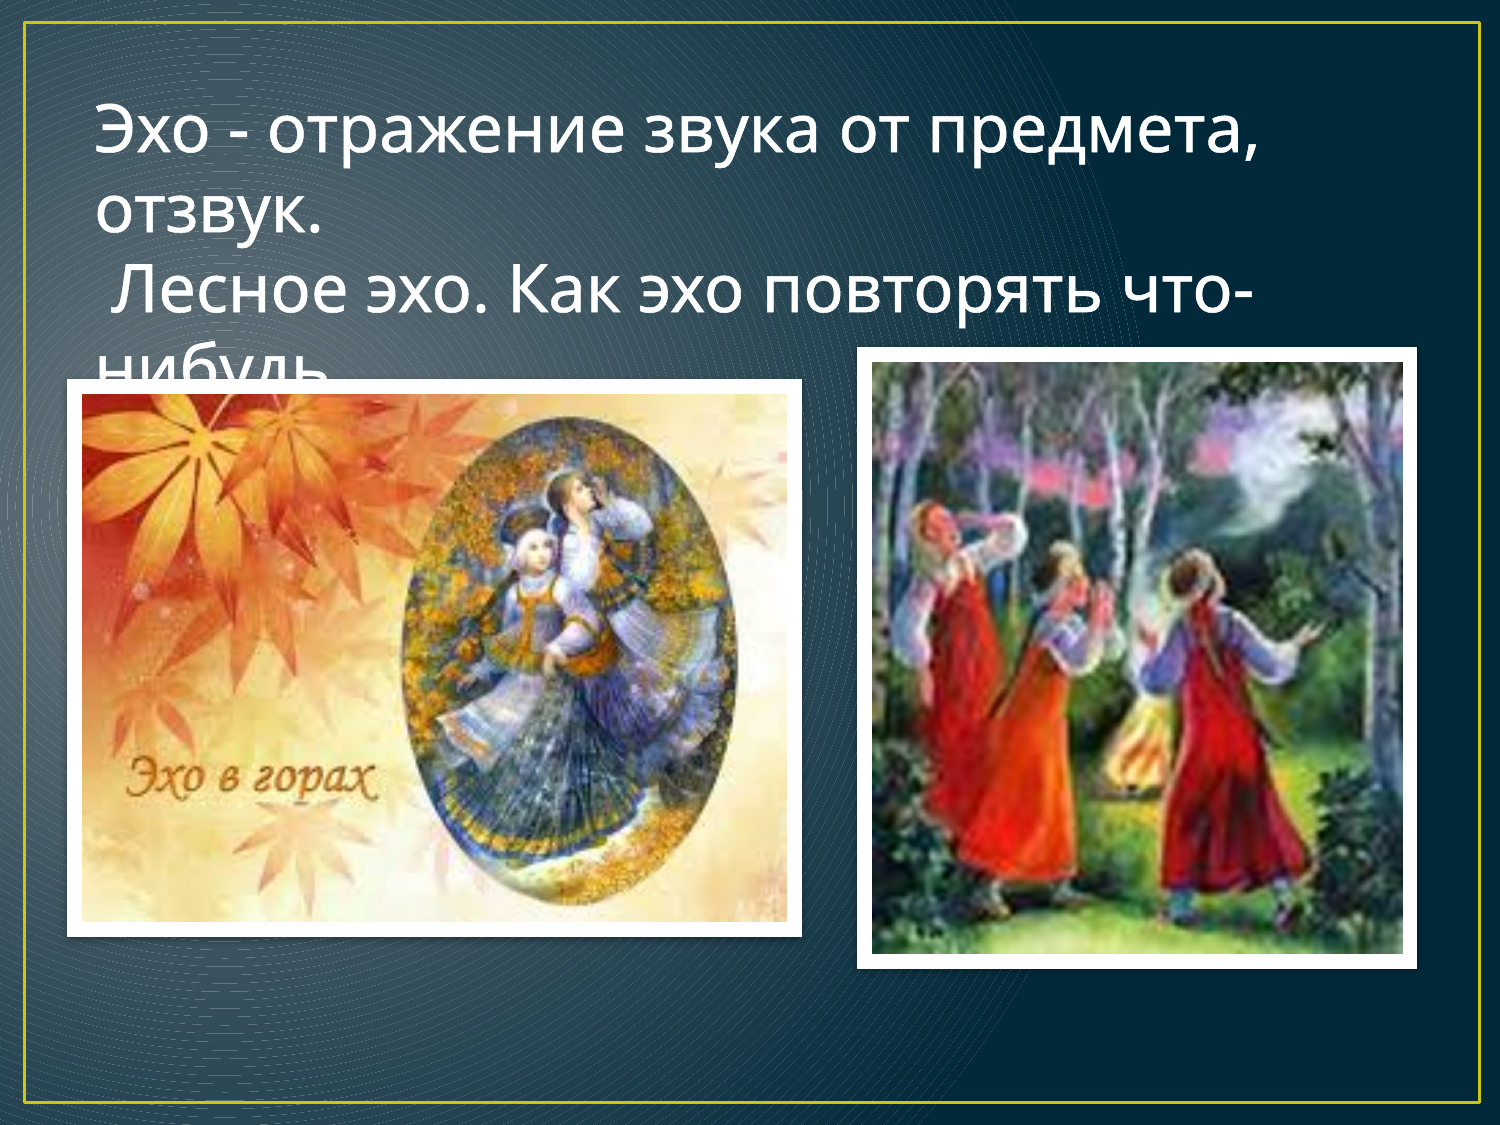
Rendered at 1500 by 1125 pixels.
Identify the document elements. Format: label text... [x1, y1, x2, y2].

text_box Эхо - отражение звука от предмета, отзвук. Лесное эхо. Как эхо повторять что-нибудь. [79, 78, 1496, 413]
picture [871, 361, 1404, 955]
picture [81, 393, 788, 923]
